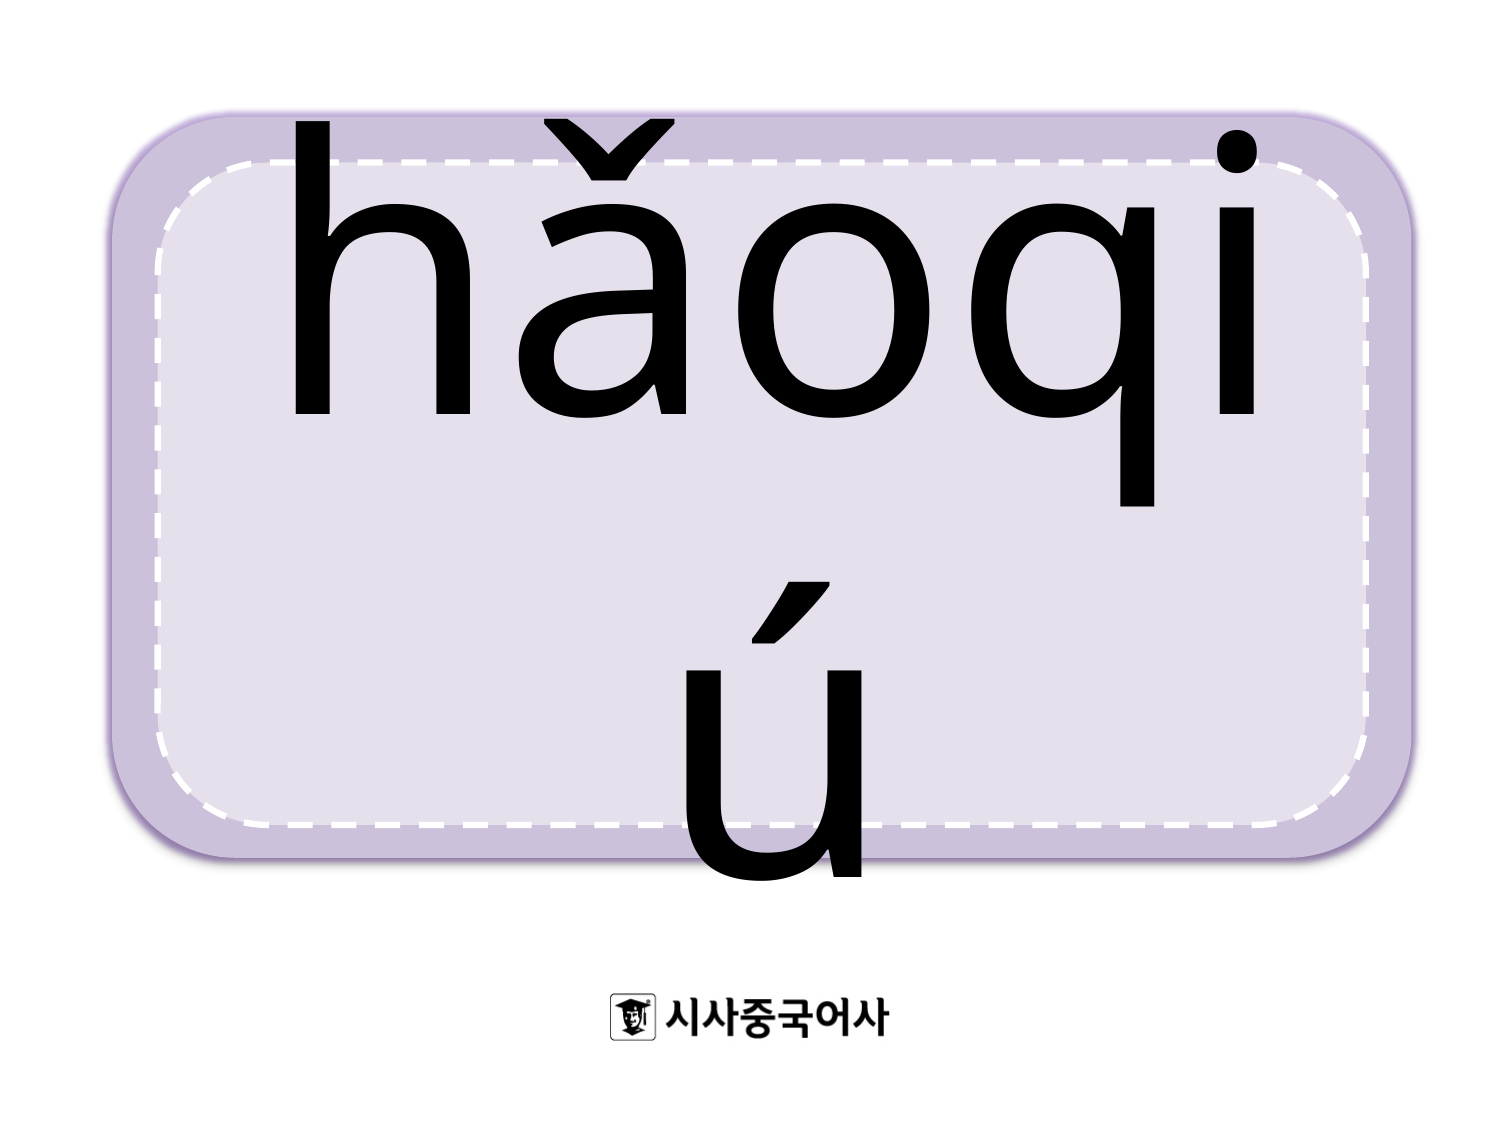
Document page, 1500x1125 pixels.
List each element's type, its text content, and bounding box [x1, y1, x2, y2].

text_box hǎoqiú [171, 160, 1380, 824]
picture [602, 987, 898, 1047]
